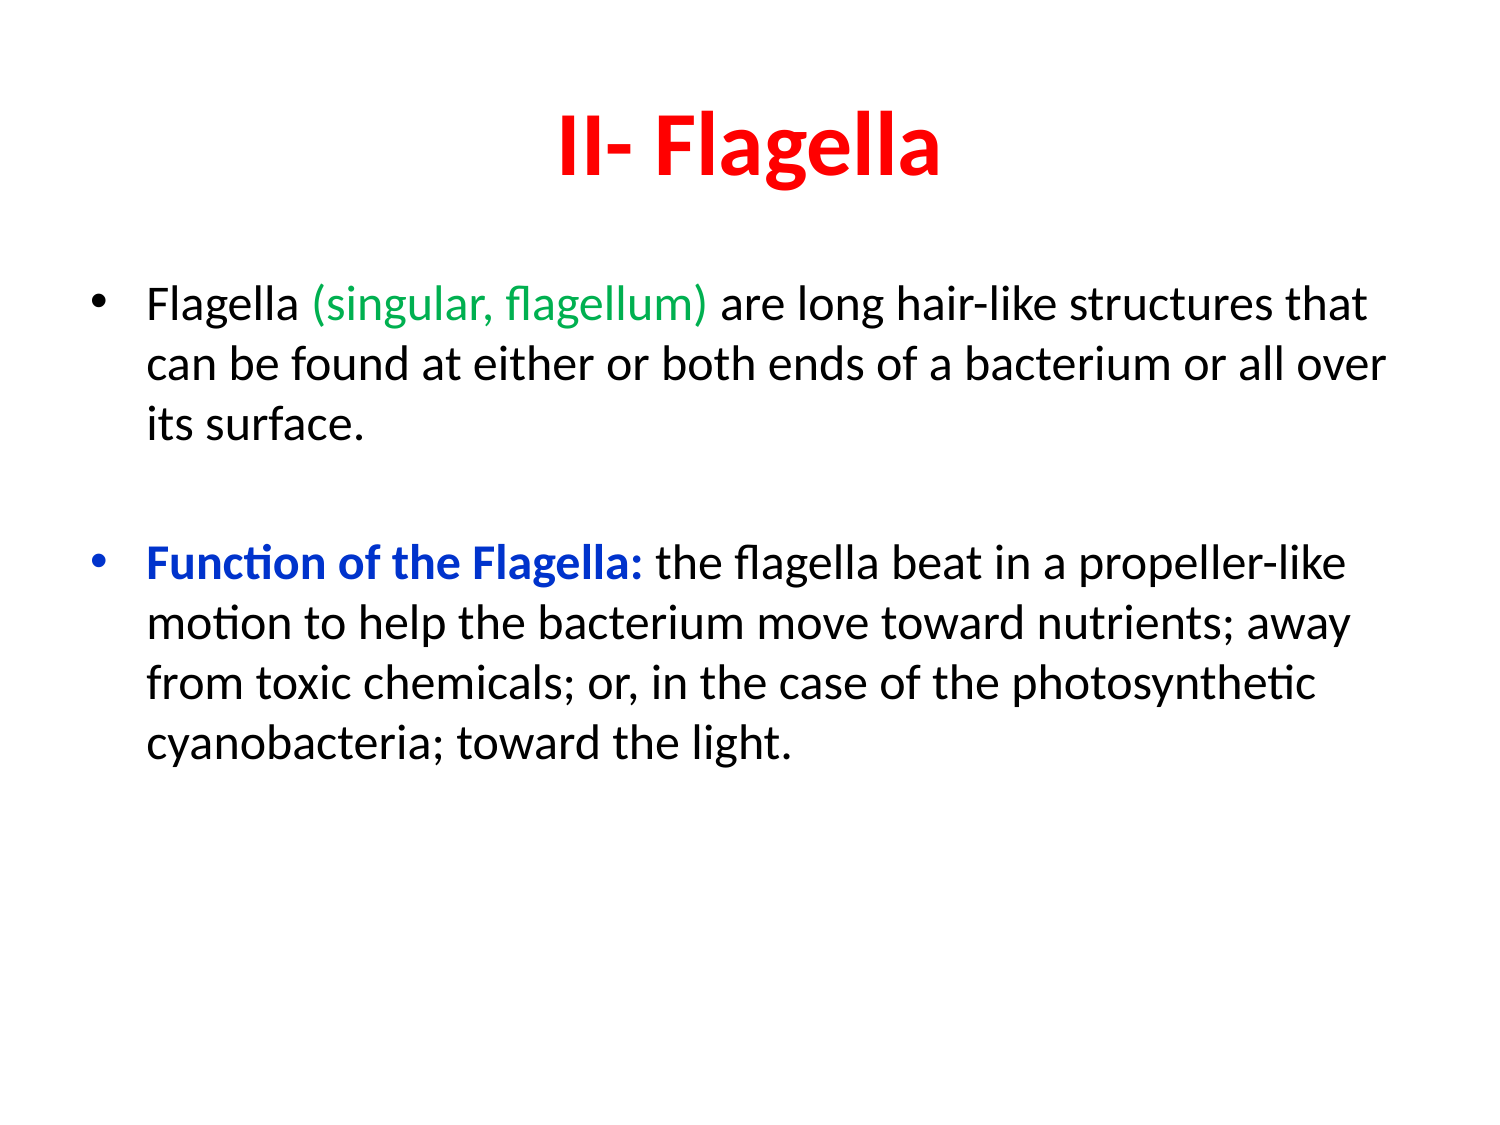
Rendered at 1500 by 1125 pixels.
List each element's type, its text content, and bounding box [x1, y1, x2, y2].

title II- Flagella [75, 45, 1425, 233]
list Flagella (singular, flagellum) are long hair-like structures that can be found at either or both ends of a bacterium or all over its surface. Function of the Flagella: the flagella beat in a propeller-like motion to help the bacterium move toward nutrients; away from toxic chemicals; or, in the case of the photosynthetic cyanobacteria; toward the light. [75, 262, 1425, 1005]
